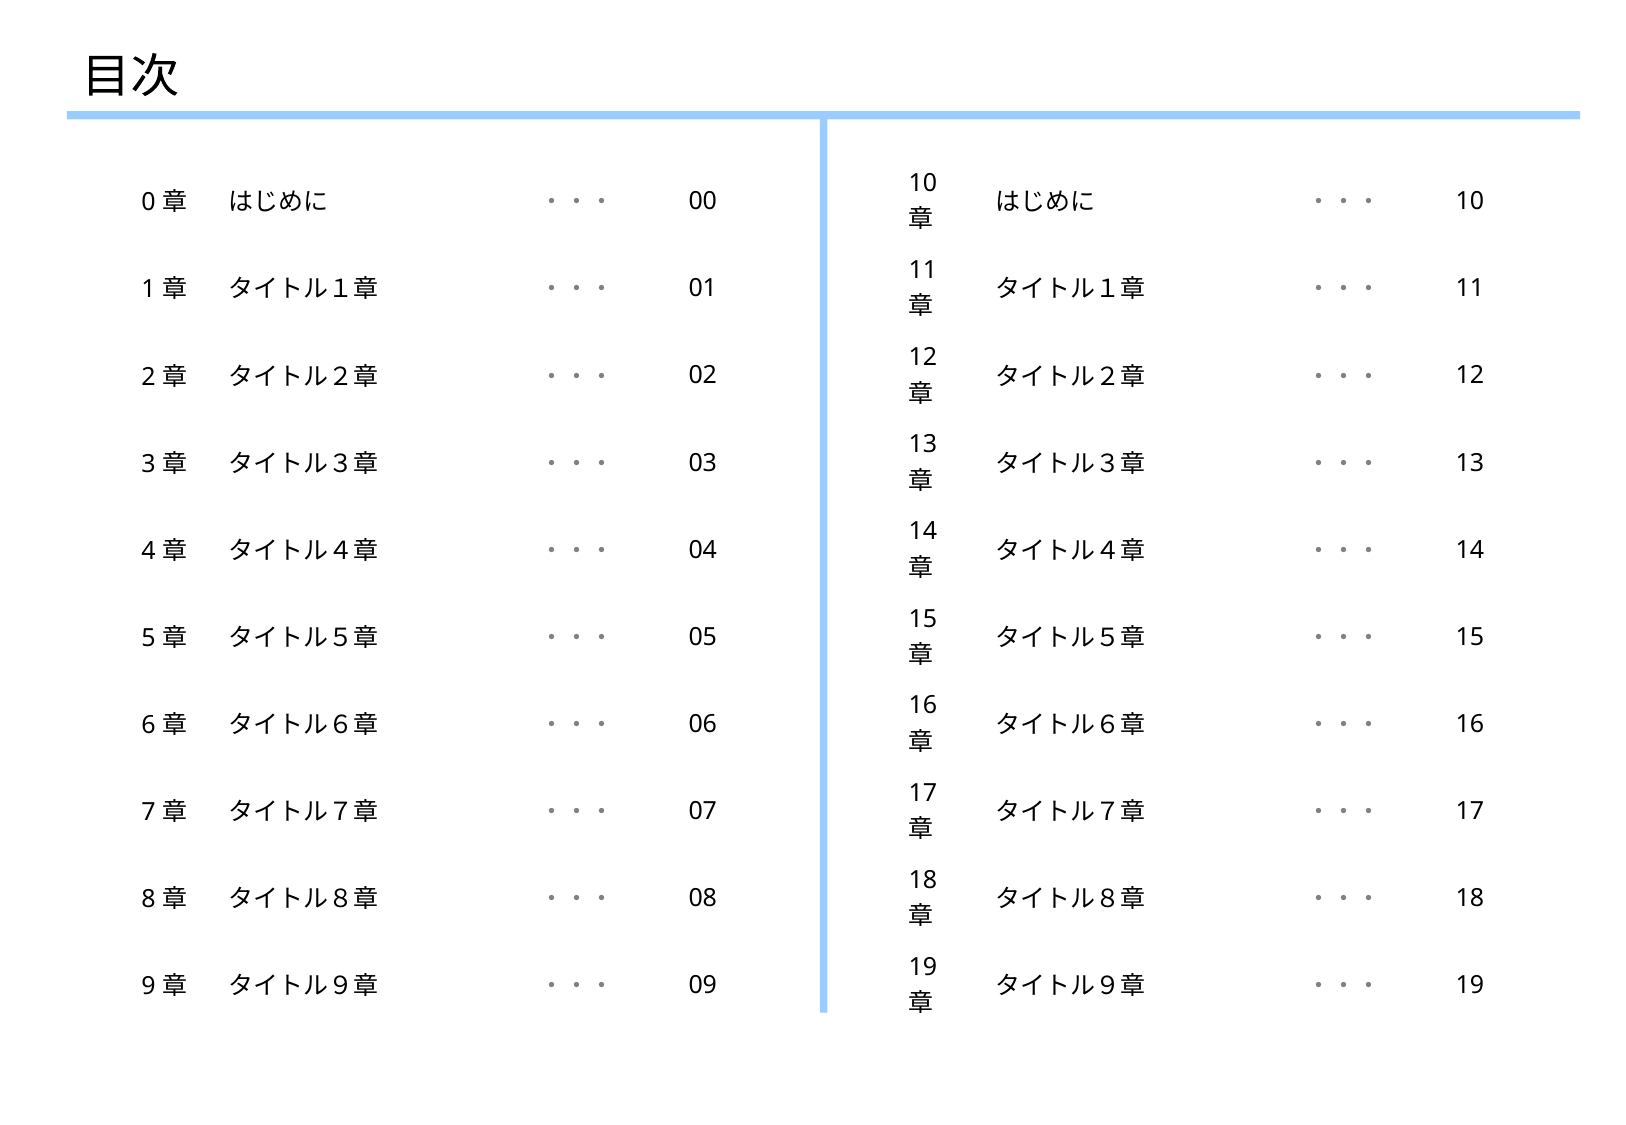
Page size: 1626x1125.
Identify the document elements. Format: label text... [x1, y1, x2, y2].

table_header はじめに [213, 156, 496, 243]
table_cell ・・・ [496, 679, 658, 766]
table_cell 13章 [894, 418, 981, 505]
table_cell 13 [1425, 418, 1499, 505]
table_cell 14章 [894, 505, 981, 592]
table_cell ・・・ [1263, 766, 1425, 853]
table_cell ・・・ [1263, 331, 1425, 418]
text_box [66, 111, 1581, 120]
table_cell 16 [1425, 679, 1499, 766]
table_cell 07 [658, 766, 732, 853]
table_cell ・・・ [1263, 940, 1425, 1027]
table_cell 11章 [894, 243, 981, 331]
table_cell 17章 [894, 766, 981, 853]
table_cell ・・・ [496, 505, 658, 592]
table_cell 05 [658, 592, 732, 679]
table_cell 11 [1425, 243, 1499, 331]
table_cell タイトル１章 [213, 243, 496, 331]
table_cell 1章 [127, 243, 213, 331]
table_cell タイトル７章 [213, 766, 496, 853]
table_cell ・・・ [496, 418, 658, 505]
table_cell 15 [1425, 592, 1499, 679]
table_cell タイトル６章 [213, 679, 496, 766]
table_cell ・・・ [1263, 418, 1425, 505]
table_cell 5章 [127, 592, 213, 679]
table_header 10章 [894, 156, 981, 243]
table_header ・・・ [496, 156, 658, 243]
table_cell 12 [1425, 331, 1499, 418]
table_cell タイトル２章 [213, 331, 496, 418]
table_cell タイトル５章 [981, 592, 1263, 679]
table_cell タイトル３章 [981, 418, 1263, 505]
table_header 00 [658, 156, 732, 243]
table_cell 19章 [894, 940, 981, 1027]
table_cell タイトル８章 [981, 853, 1263, 940]
table_cell 14 [1425, 505, 1499, 592]
table_cell タイトル７章 [981, 766, 1263, 853]
text_box [819, 112, 828, 1013]
table_cell ・・・ [496, 331, 658, 418]
table_cell 3章 [127, 418, 213, 505]
table_cell 06 [658, 679, 732, 766]
table_cell 15章 [894, 592, 981, 679]
table_cell タイトル３章 [213, 418, 496, 505]
table_cell タイトル６章 [981, 679, 1263, 766]
table_cell ・・・ [496, 592, 658, 679]
table_cell 4章 [127, 505, 213, 592]
table_cell 02 [658, 331, 732, 418]
table_cell タイトル４章 [981, 505, 1263, 592]
table_header 10 [1425, 156, 1499, 243]
table_header 0章 [127, 156, 213, 243]
table_cell 16章 [894, 679, 981, 766]
table_cell タイトル４章 [213, 505, 496, 592]
table_cell ・・・ [496, 243, 658, 331]
table_cell ・・・ [1263, 592, 1425, 679]
table_cell 18 [1425, 853, 1499, 940]
table_cell ・・・ [496, 940, 658, 1027]
table_cell タイトル１章 [981, 243, 1263, 331]
table_cell ・・・ [1263, 505, 1425, 592]
table_cell 2章 [127, 331, 213, 418]
table_cell ・・・ [496, 853, 658, 940]
table_cell タイトル５章 [213, 592, 496, 679]
table_cell 18章 [894, 853, 981, 940]
table_cell ・・・ [1263, 243, 1425, 331]
table_cell タイトル９章 [213, 940, 496, 1027]
table_cell 01 [658, 243, 732, 331]
table_cell ・・・ [496, 766, 658, 853]
table_cell ・・・ [1263, 679, 1425, 766]
table_header はじめに [981, 156, 1263, 243]
table_header ・・・ [1263, 156, 1425, 243]
table_cell 9章 [127, 940, 213, 1027]
table_cell タイトル９章 [981, 940, 1263, 1027]
table_cell 17 [1425, 766, 1499, 853]
table_cell 19 [1425, 940, 1499, 1027]
table_cell タイトル２章 [981, 331, 1263, 418]
table_cell 7章 [127, 766, 213, 853]
table_cell ・・・ [1263, 853, 1425, 940]
table_cell 09 [658, 940, 732, 1027]
table_cell 04 [658, 505, 732, 592]
table_cell タイトル８章 [213, 853, 496, 940]
table_cell 8章 [127, 853, 213, 940]
table_cell 6章 [127, 679, 213, 766]
table_cell 12章 [894, 331, 981, 418]
table_cell 03 [658, 418, 732, 505]
table_cell 08 [658, 853, 732, 940]
